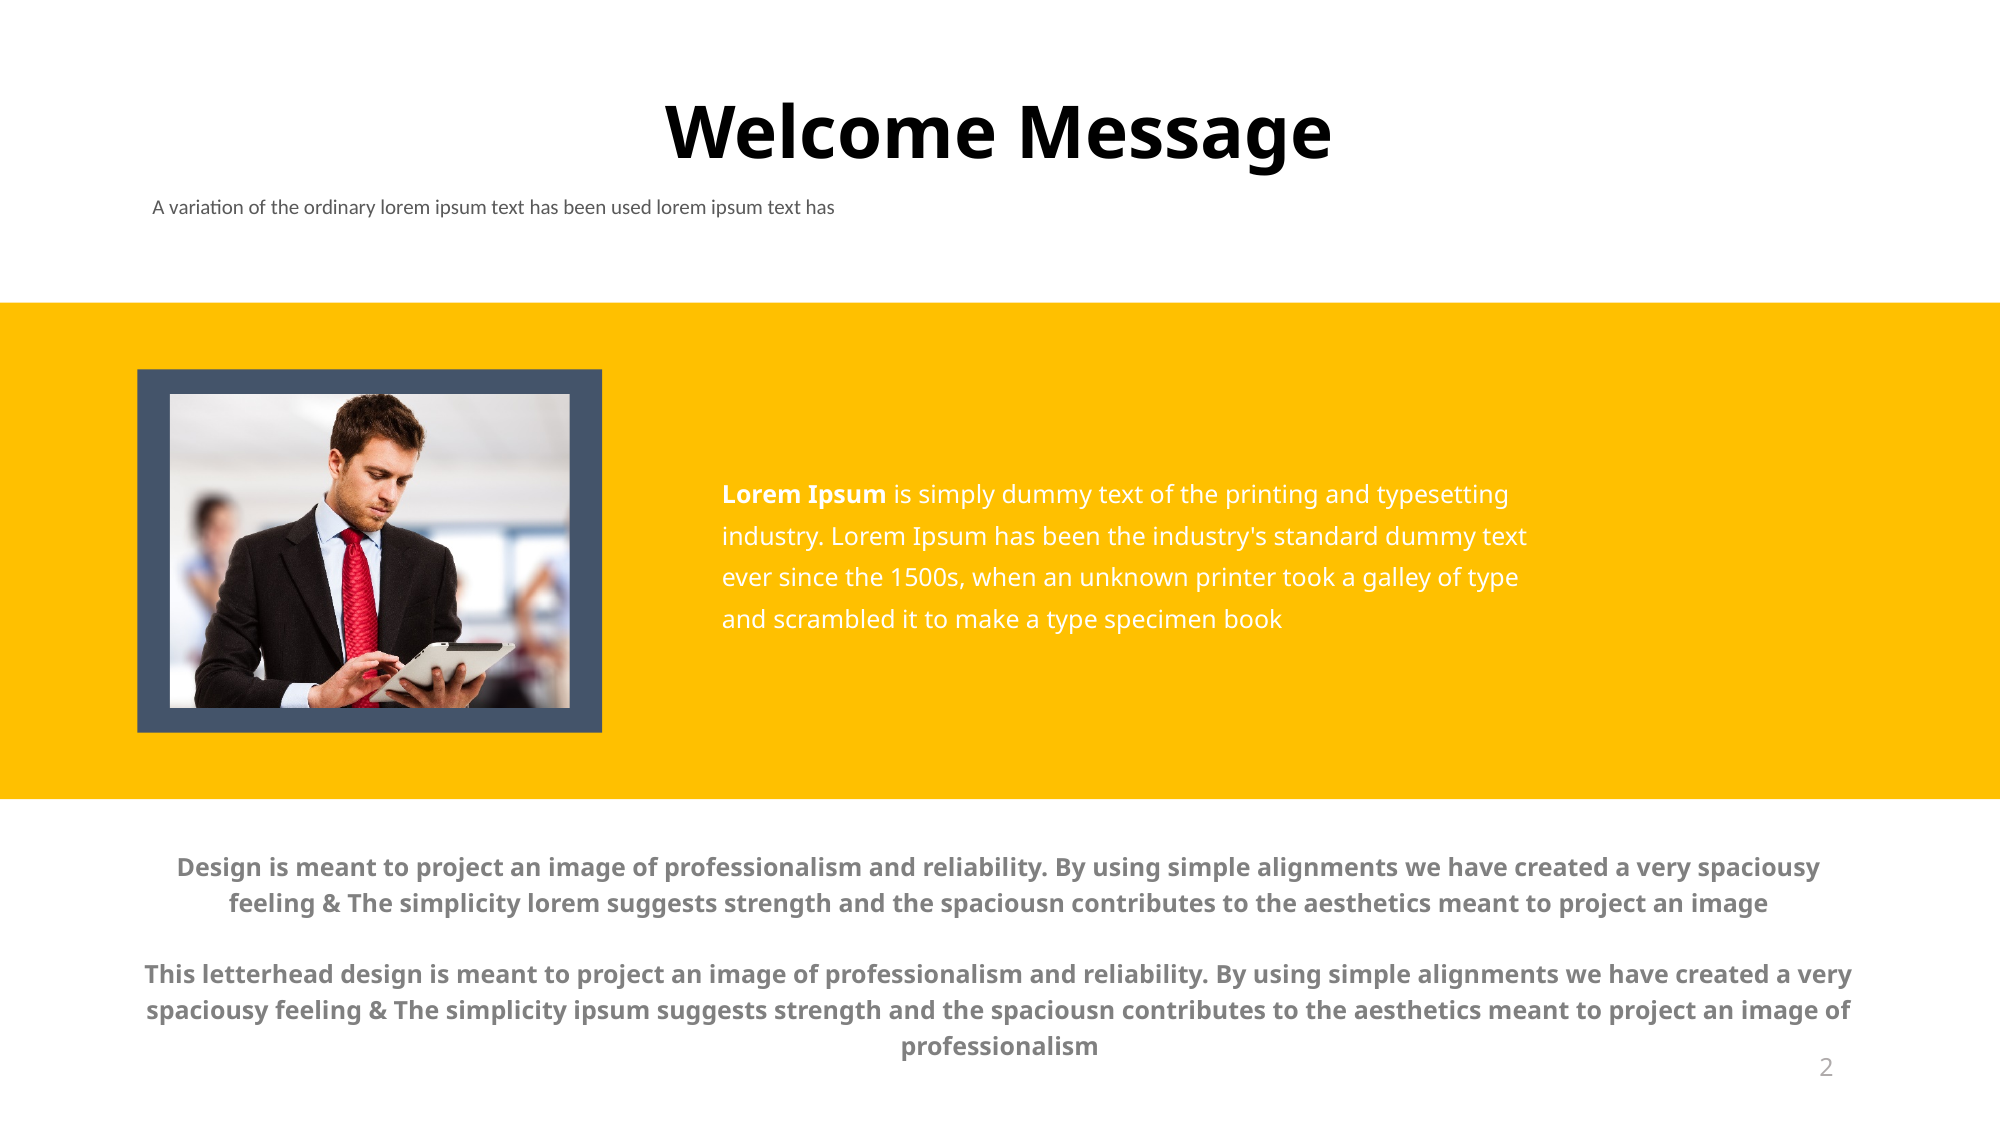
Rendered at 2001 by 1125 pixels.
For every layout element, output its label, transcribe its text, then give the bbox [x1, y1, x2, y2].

text_box Design is meant to project an image of professionalism and reliability. By using simple alignments we have created a very spaciousy feeling & The simplicity lorem suggests strength and the spaciousn contributes to the aesthetics meant to project an image This letterhead design is meant to project an image of professionalism and reliability. By using simple alignments we have created a very spaciousy feeling & The simplicity ipsum suggests strength and the spaciousn contributes to the aesthetics meant to project an image of professionalism [137, 834, 1863, 1072]
text_box Lorem Ipsum is simply dummy text of the printing and typesetting industry. Lorem Ipsum has been the industry's standard dummy text ever since the 1500s, when an unknown printer took a galley of type and scrambled it to make a type specimen book [707, 459, 1547, 641]
subtitle A variation of the ordinary lorem ipsum text has been used lorem ipsum text has [137, 191, 1863, 227]
text_box [136, 368, 603, 734]
title Welcome Message [137, 78, 1863, 191]
picture [169, 394, 570, 708]
slide_number 2 [1790, 1072, 1863, 1094]
text_box [0, 302, 2000, 800]
